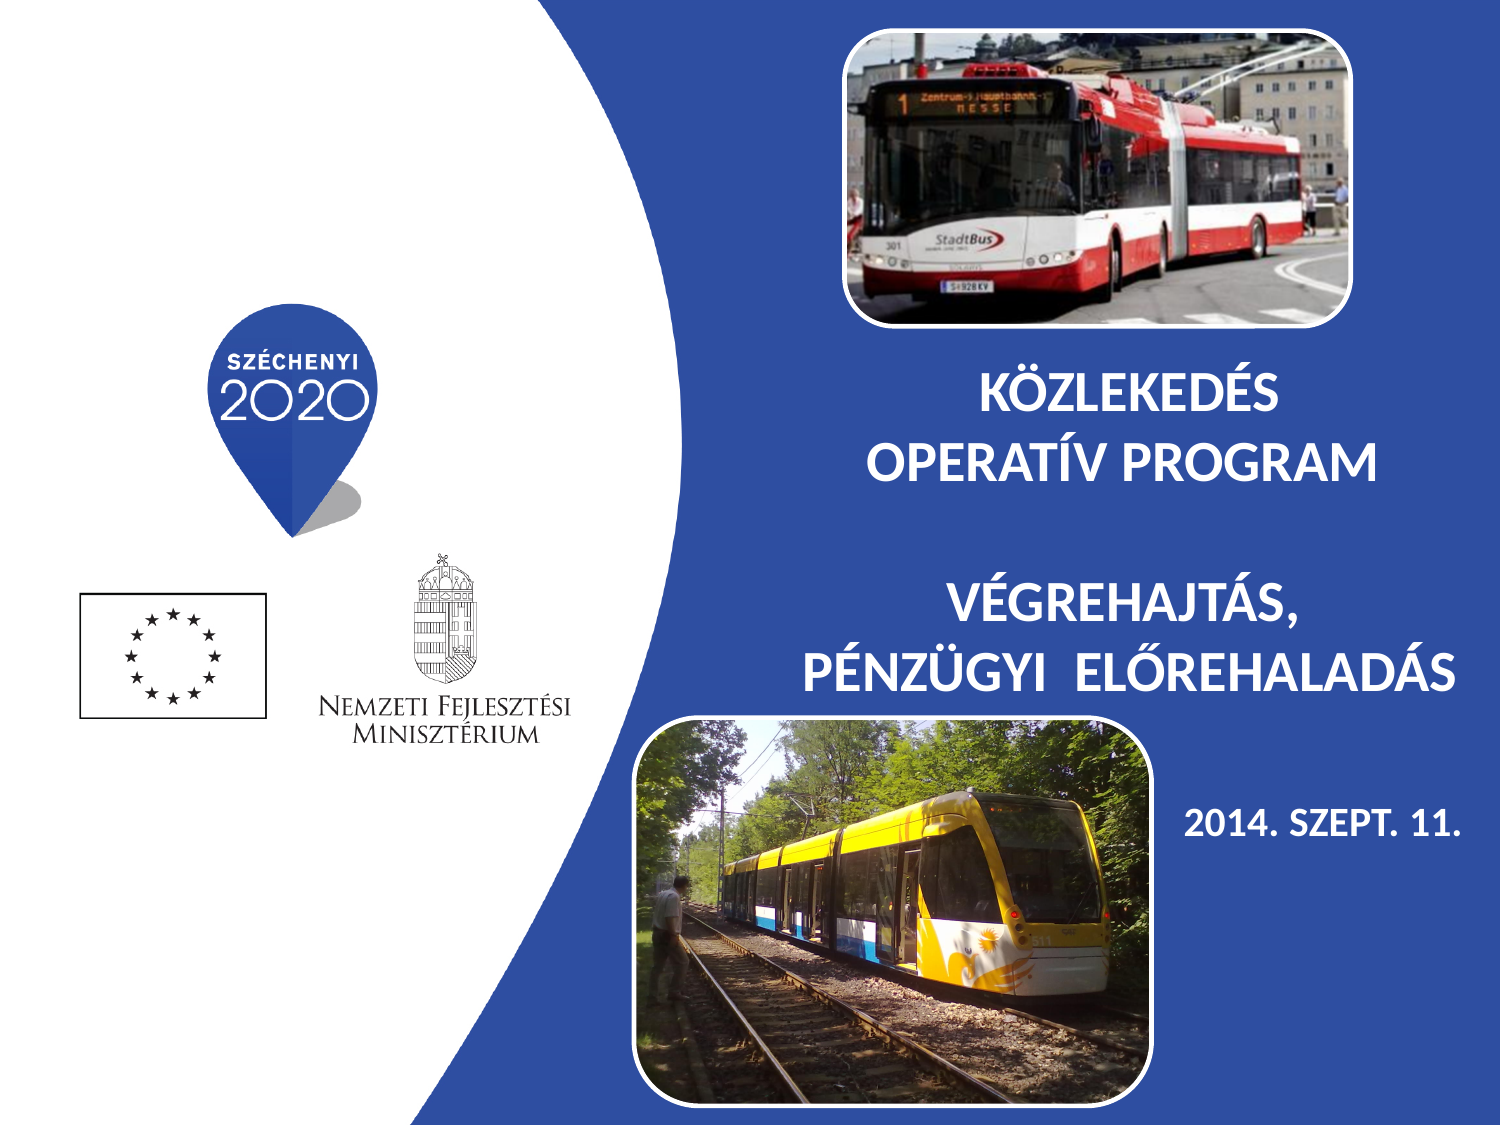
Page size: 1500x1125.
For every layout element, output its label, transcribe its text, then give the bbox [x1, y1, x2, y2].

picture [0, 0, 1500, 1125]
title Közlekedés operatív PROGRAM VÉGREHAJTÁS, Pénzügyi előrehaladás [738, 345, 1500, 728]
list 2014. Szept. 11. [1168, 787, 1500, 882]
